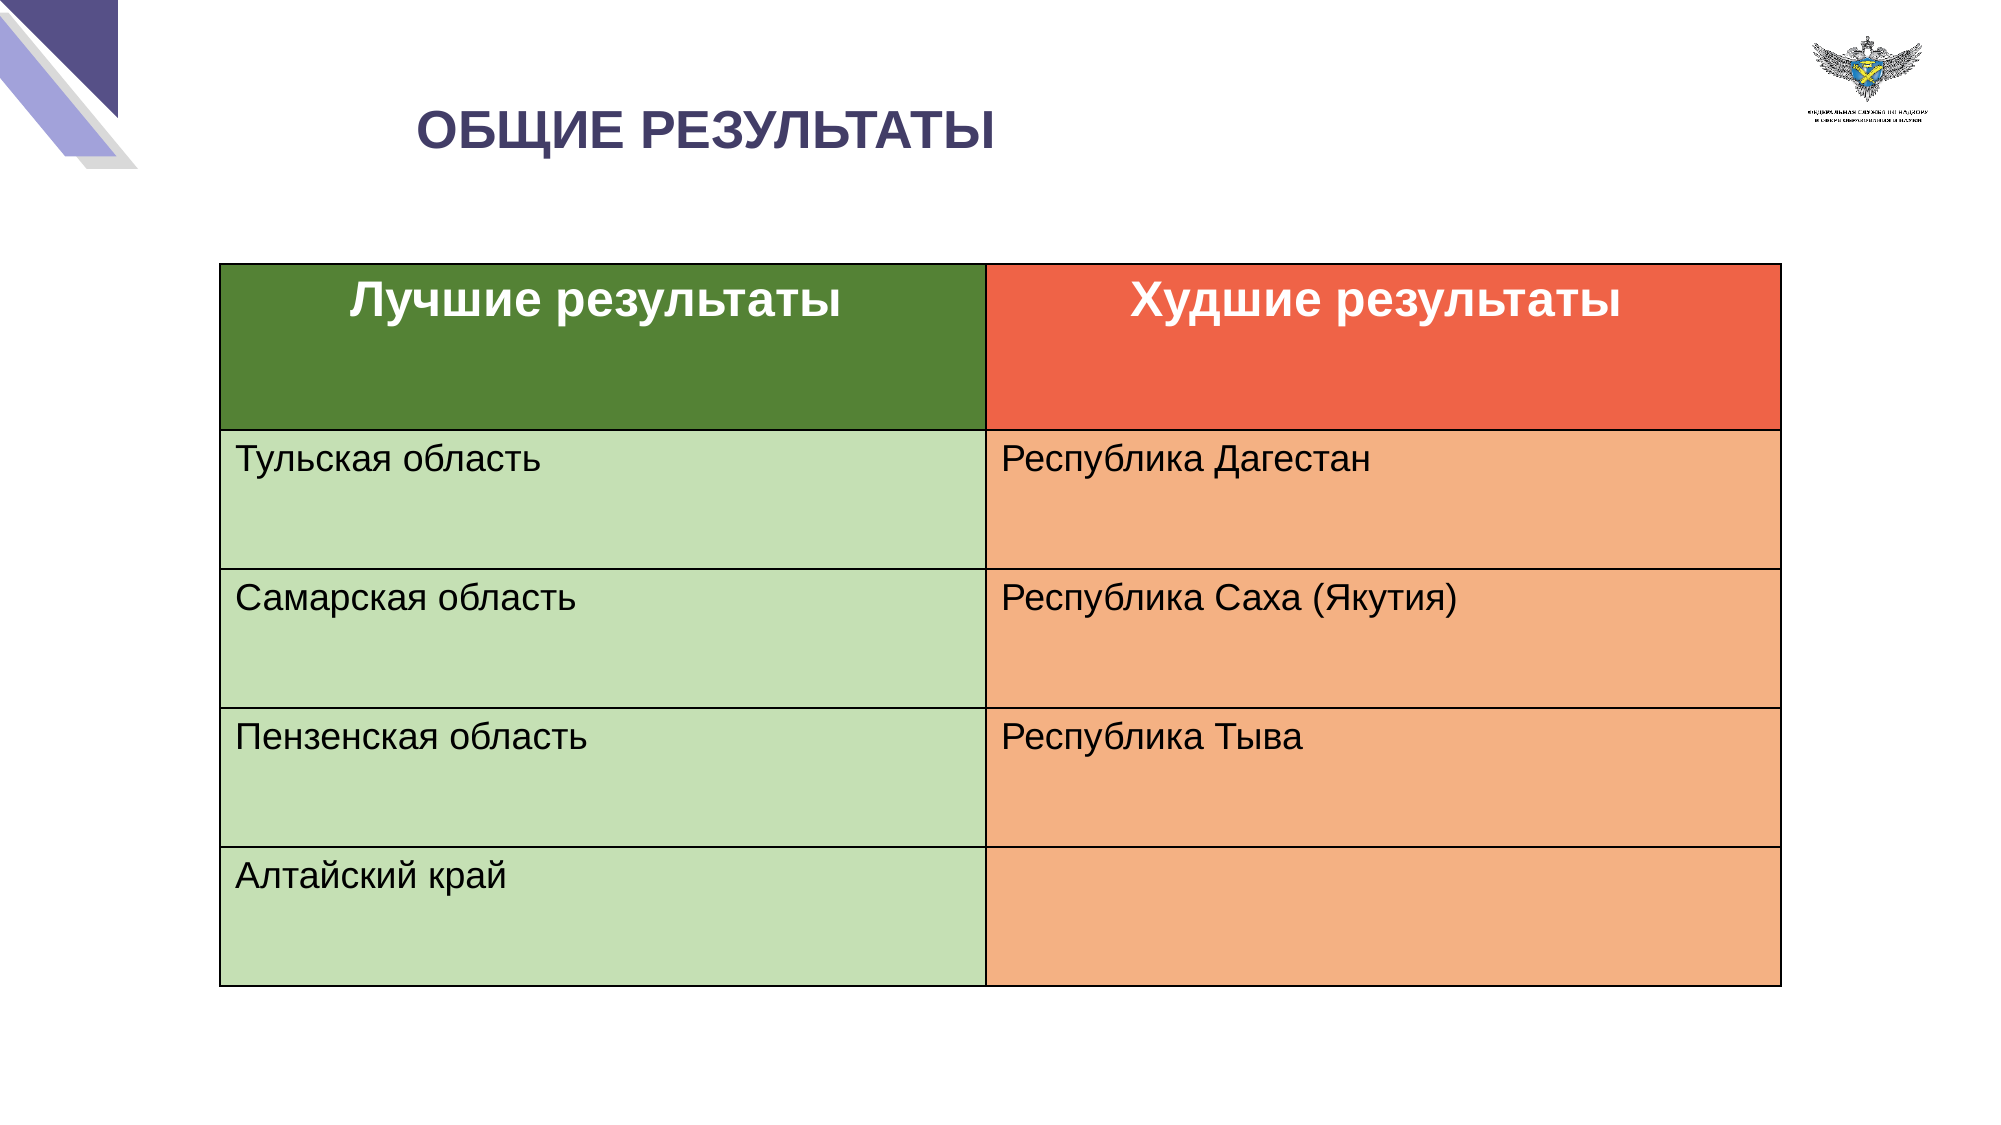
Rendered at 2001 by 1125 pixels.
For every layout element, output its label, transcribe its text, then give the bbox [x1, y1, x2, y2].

text_box ОБЩИЕ РЕЗУЛЬТАТЫ [387, 88, 1563, 167]
table_cell Самарская область [221, 570, 985, 707]
table_header Лучшие результаты [221, 265, 985, 429]
table_cell Республика Саха (Якутия) [987, 570, 1780, 707]
picture [1808, 35, 1928, 122]
table_cell [987, 848, 1780, 985]
table_cell Алтайский край [221, 848, 985, 985]
table_header Худшие результаты [987, 265, 1780, 429]
table_cell Пензенская область [221, 709, 985, 846]
table_cell Республика Дагестан [987, 431, 1780, 568]
table_cell Тульская область [221, 431, 985, 568]
table_cell Республика Тыва [987, 709, 1780, 846]
